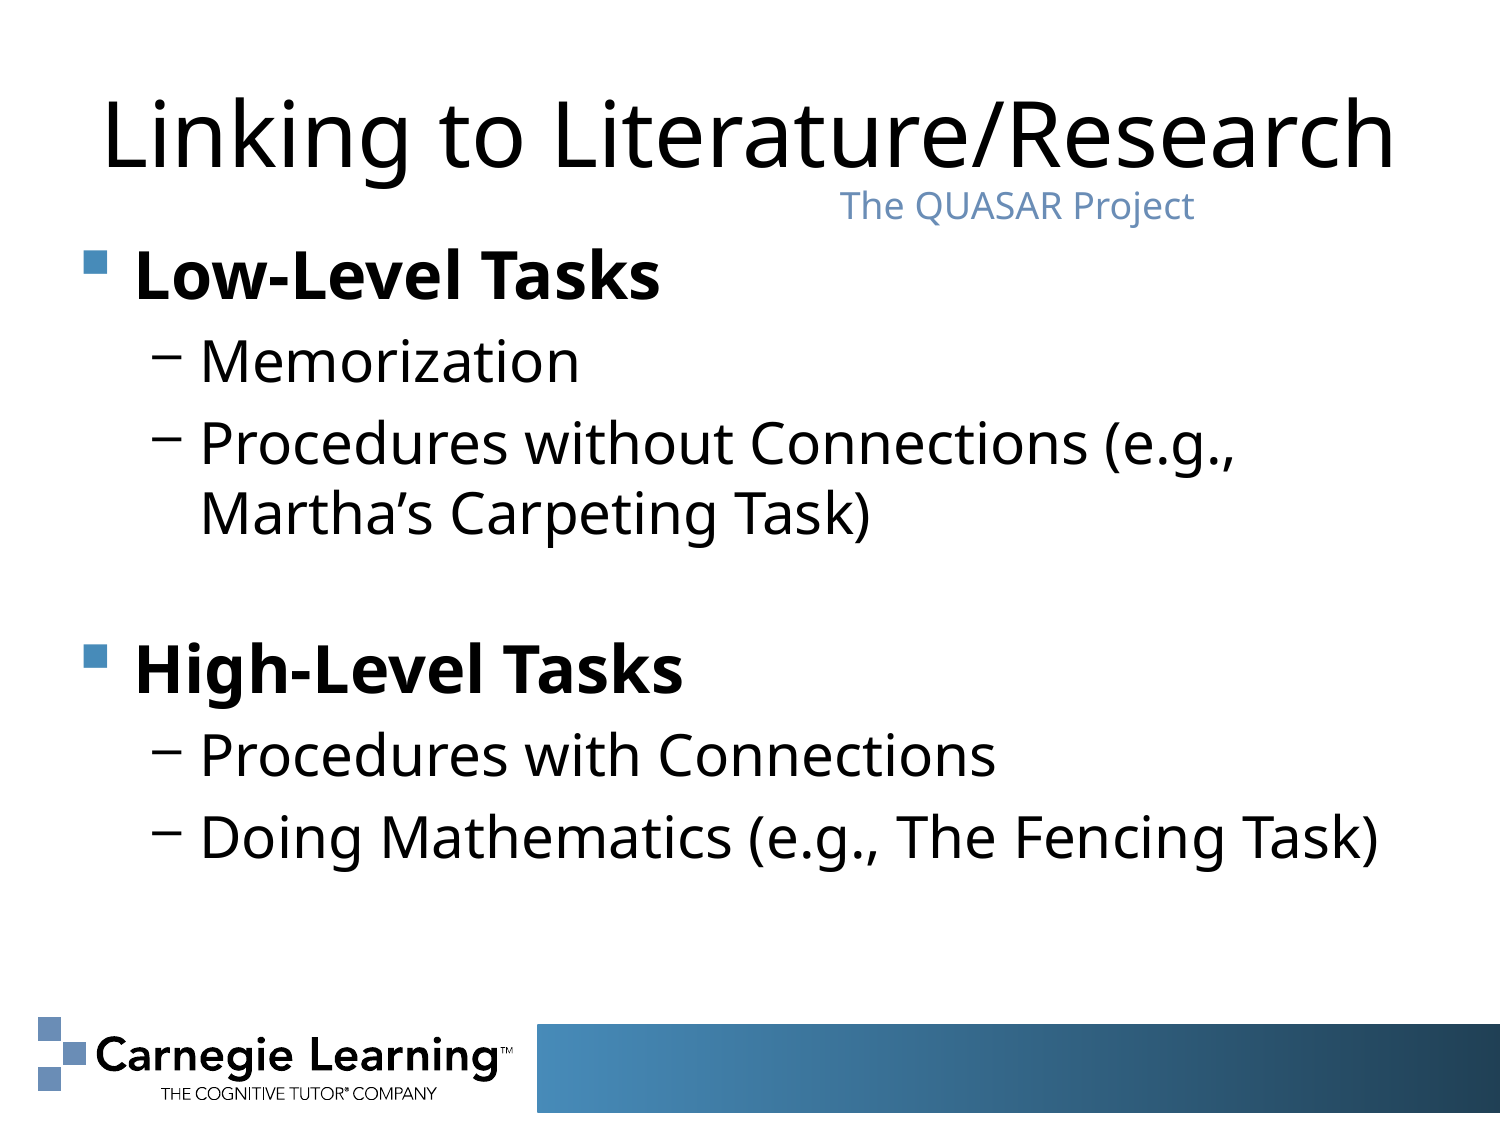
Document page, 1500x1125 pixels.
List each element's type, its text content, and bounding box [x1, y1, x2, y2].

text_box Linking to Literature/Research [74, 37, 1425, 225]
text_box The QUASAR Project [547, 174, 1488, 235]
list Low-Level Tasks Memorization Procedures without Connections (e.g., Martha’s Carpeting Task) High-Level Tasks Procedures with Connections Doing Mathematics (e.g., The Fencing Task) [62, 224, 1438, 976]
